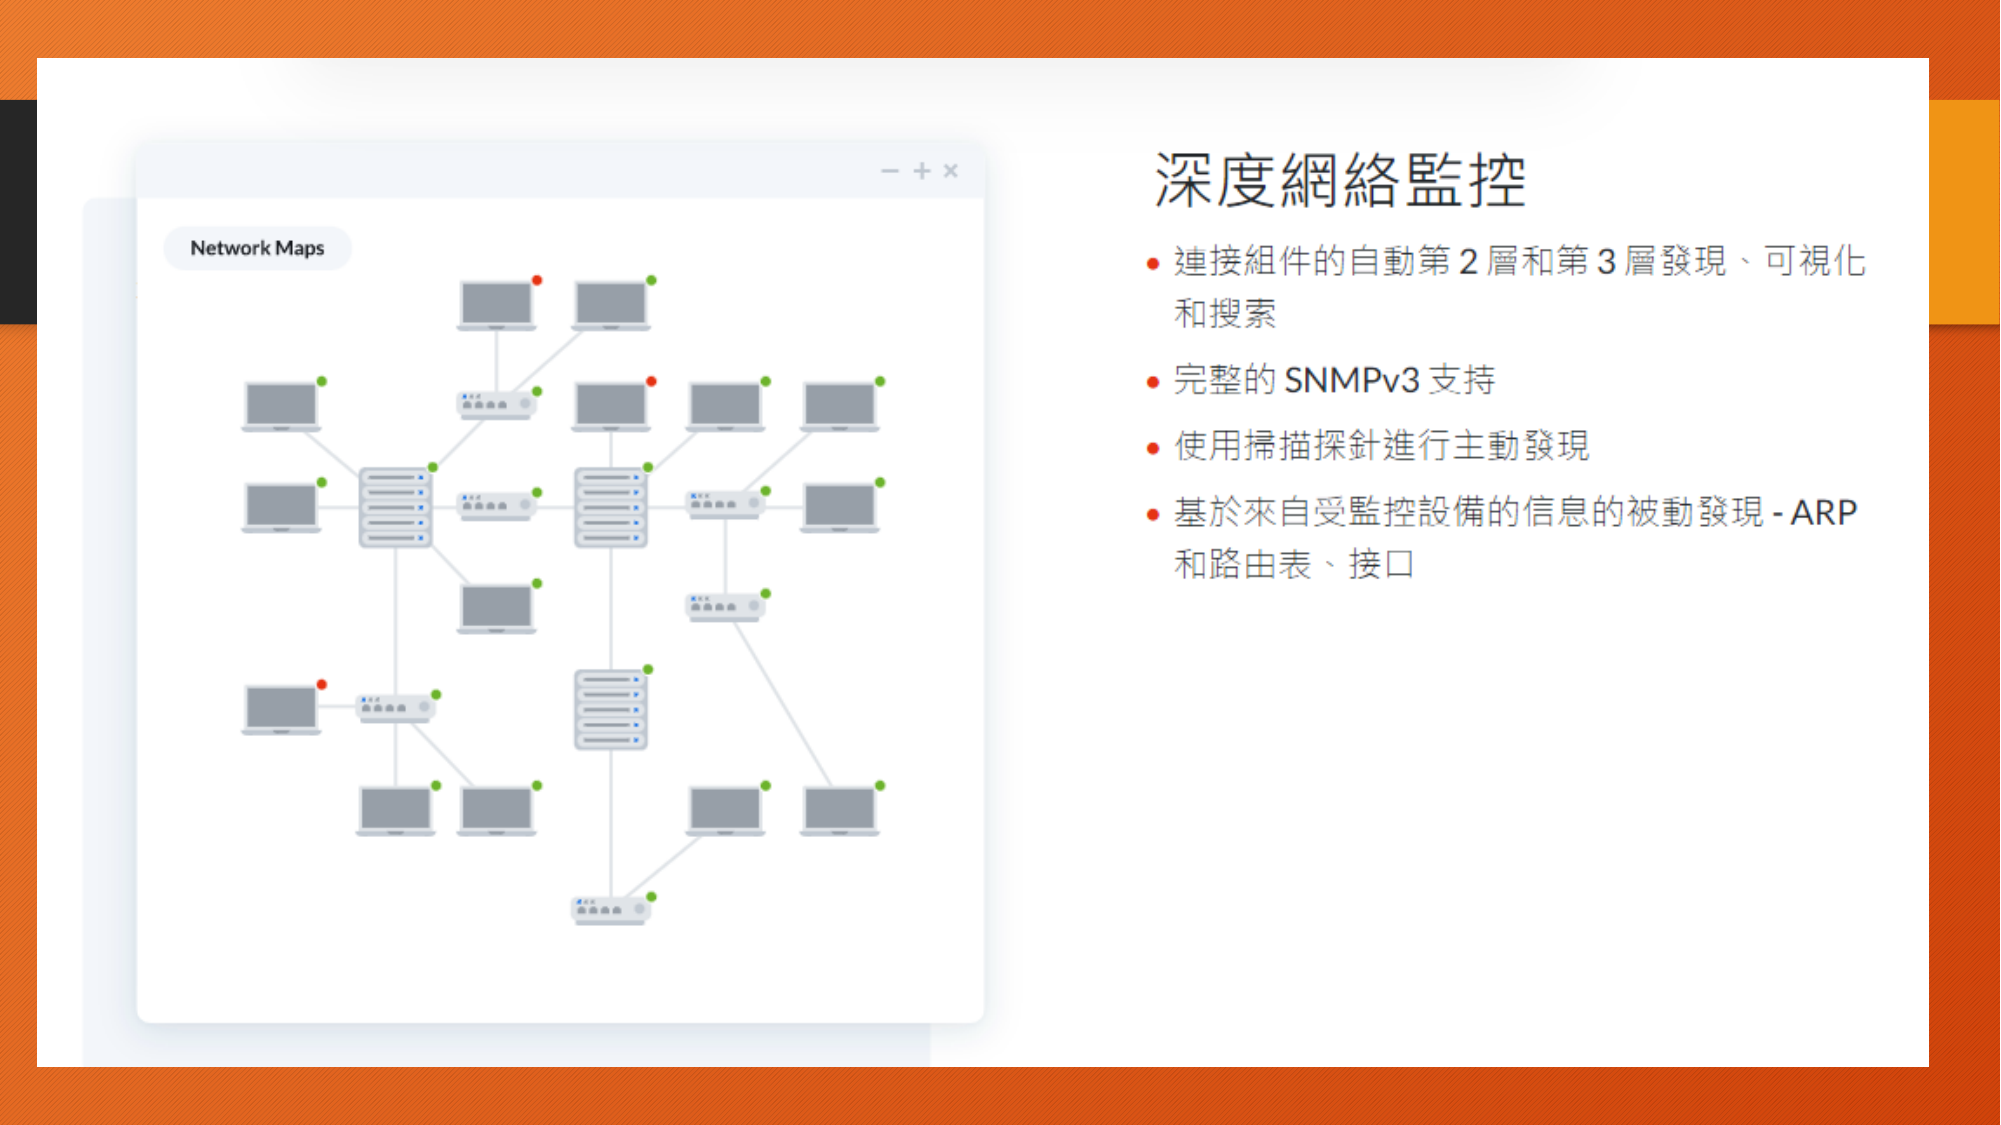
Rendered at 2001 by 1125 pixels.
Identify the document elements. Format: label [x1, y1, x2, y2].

picture [0, 58, 2000, 1067]
